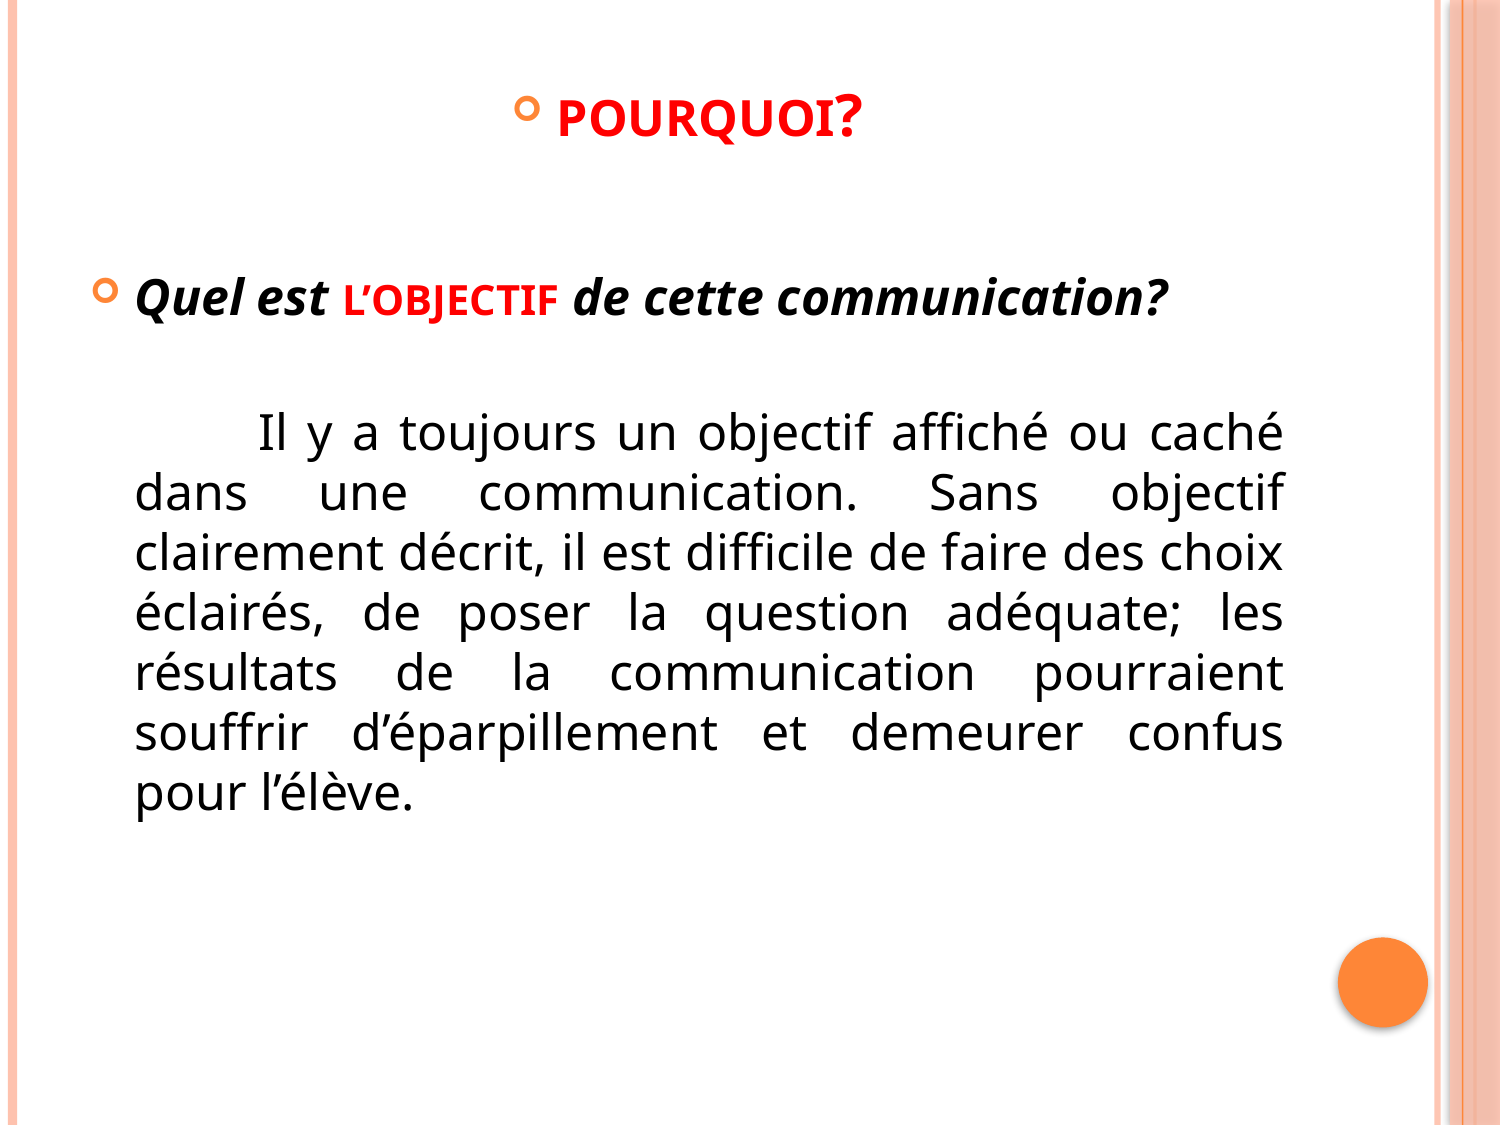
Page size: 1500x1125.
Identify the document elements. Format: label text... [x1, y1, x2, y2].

list POURQUOI? Quel est L’OBJECTIF de cette communication? Il y a toujours un objectif affiché ou caché dans une communication. Sans objectif clairement décrit, il est difficile de faire des choix éclairés, de poser la question adéquate; les résultats de la communication pourraient souffrir d’éparpillement et demeurer confus pour l’élève. [75, 70, 1300, 1062]
